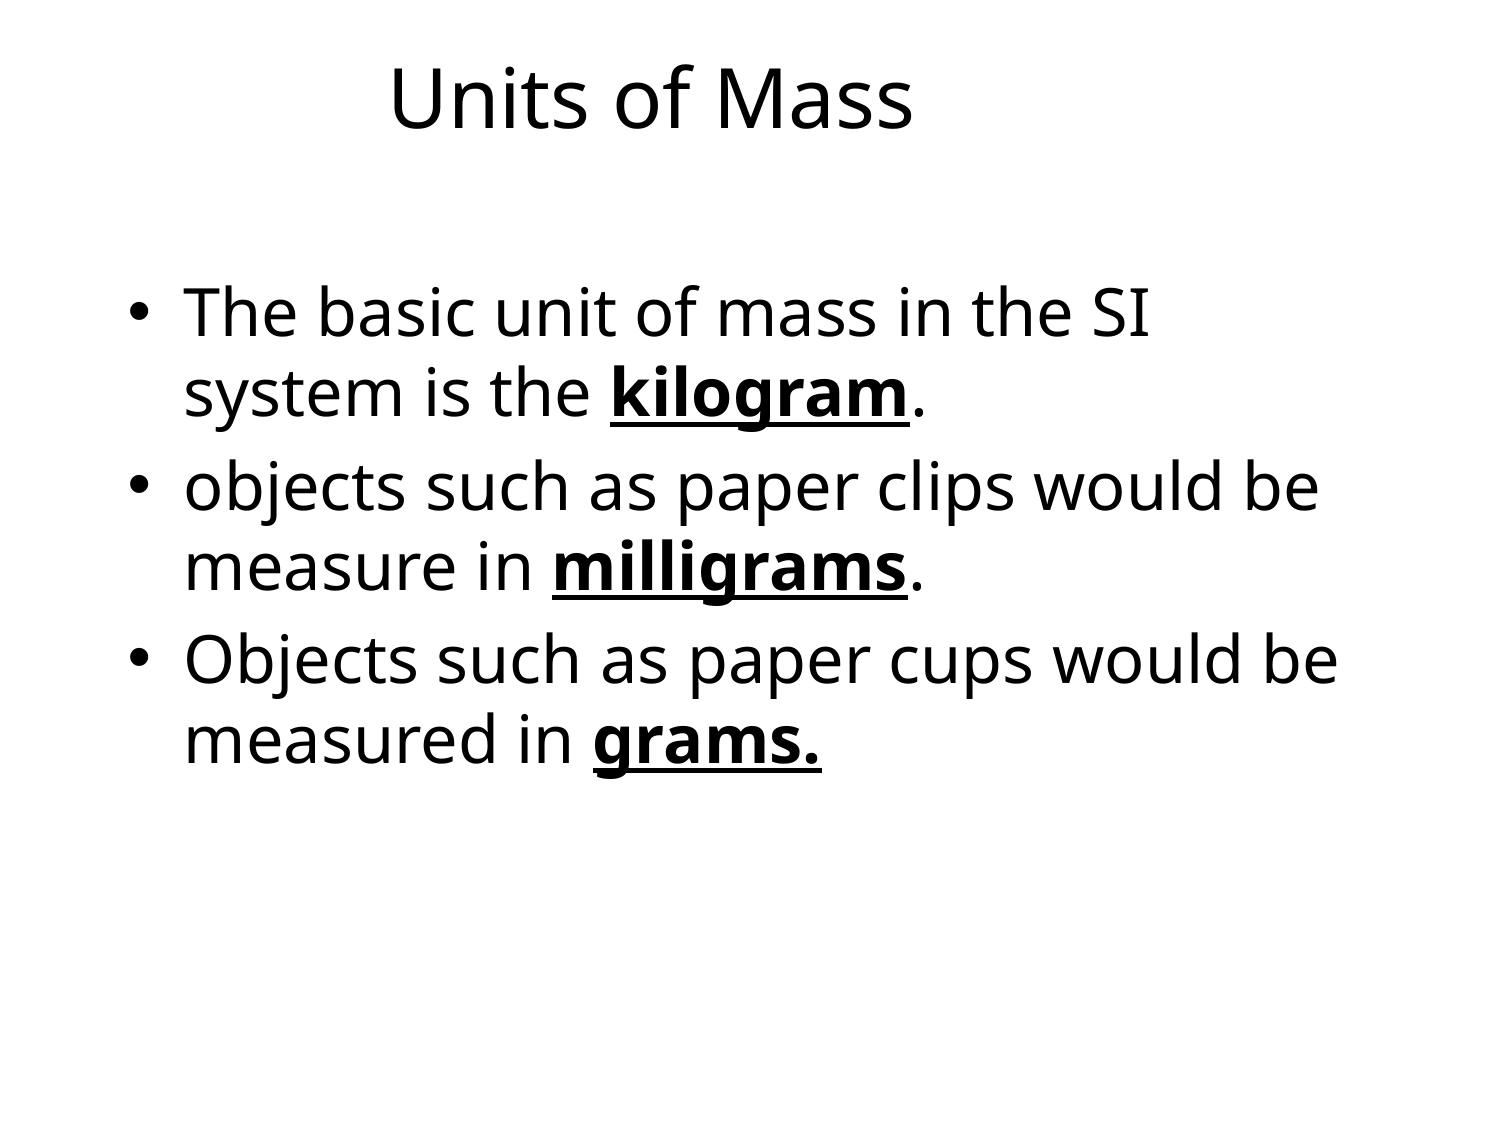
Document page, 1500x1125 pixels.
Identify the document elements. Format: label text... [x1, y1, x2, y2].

list The basic unit of mass in the SI system is the kilogram. objects such as paper clips would be measure in milligrams. Objects such as paper cups would be measured in grams. [112, 262, 1388, 913]
text_box Units of Mass [137, 37, 1188, 188]
